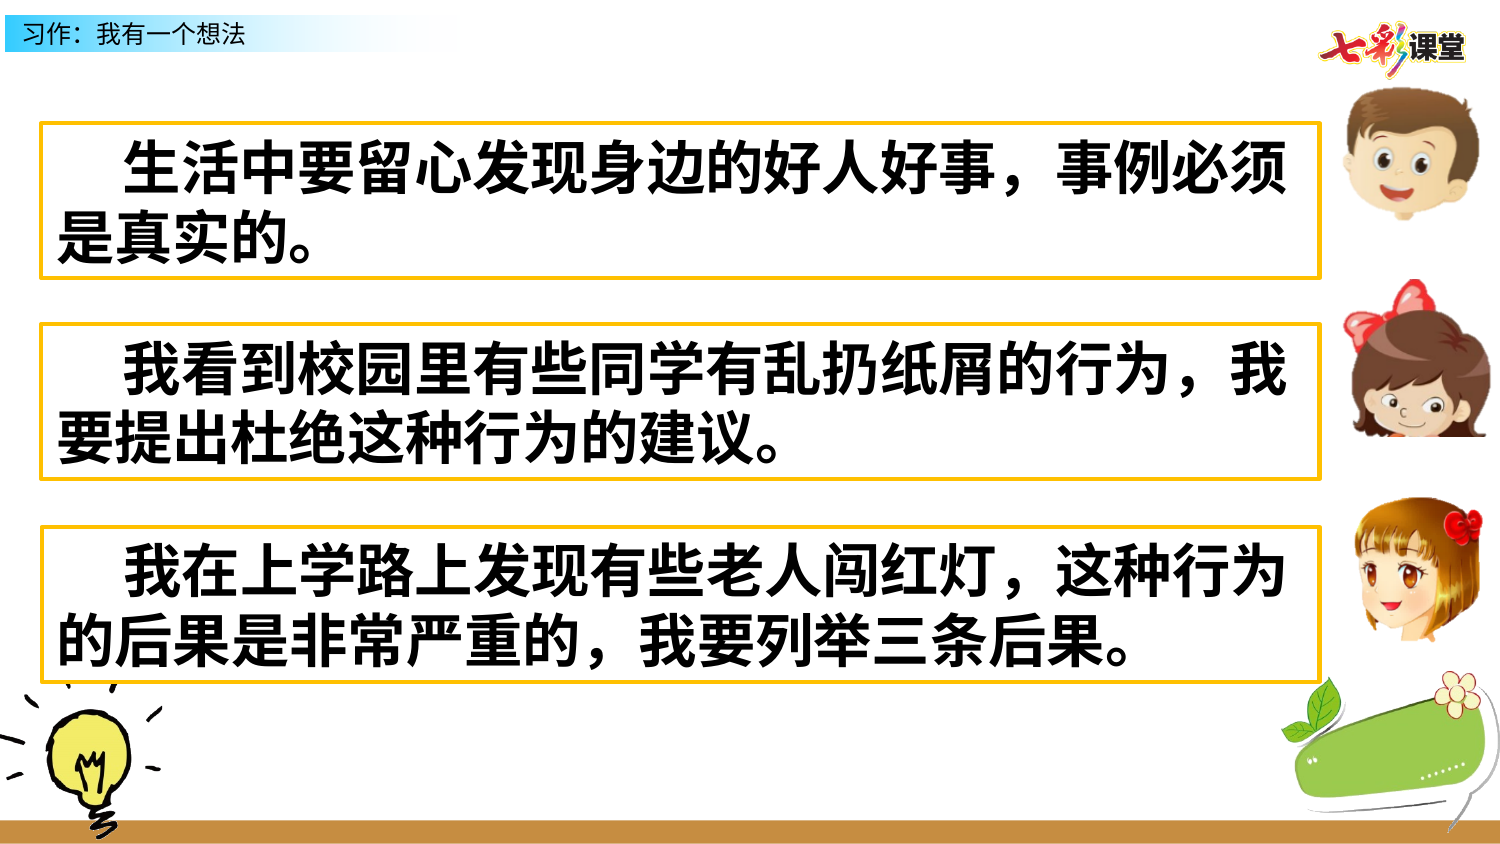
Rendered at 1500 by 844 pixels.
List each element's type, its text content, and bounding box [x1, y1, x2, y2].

text_box 我在上学路上发现有些老人闯红灯，这种行为的后果是非常严重的，我要列举三条后果。 [40, 525, 1322, 684]
picture [1302, 20, 1500, 437]
picture [1349, 496, 1486, 646]
text_box 我看到校园里有些同学有乱扔纸屑的行为，我要提出杜绝这种行为的建议。 [39, 322, 1322, 481]
text_box 生活中要留心发现身边的好人好事，事例必须是真实的。 [39, 121, 1297, 280]
picture [1277, 671, 1500, 833]
picture [0, 653, 178, 844]
